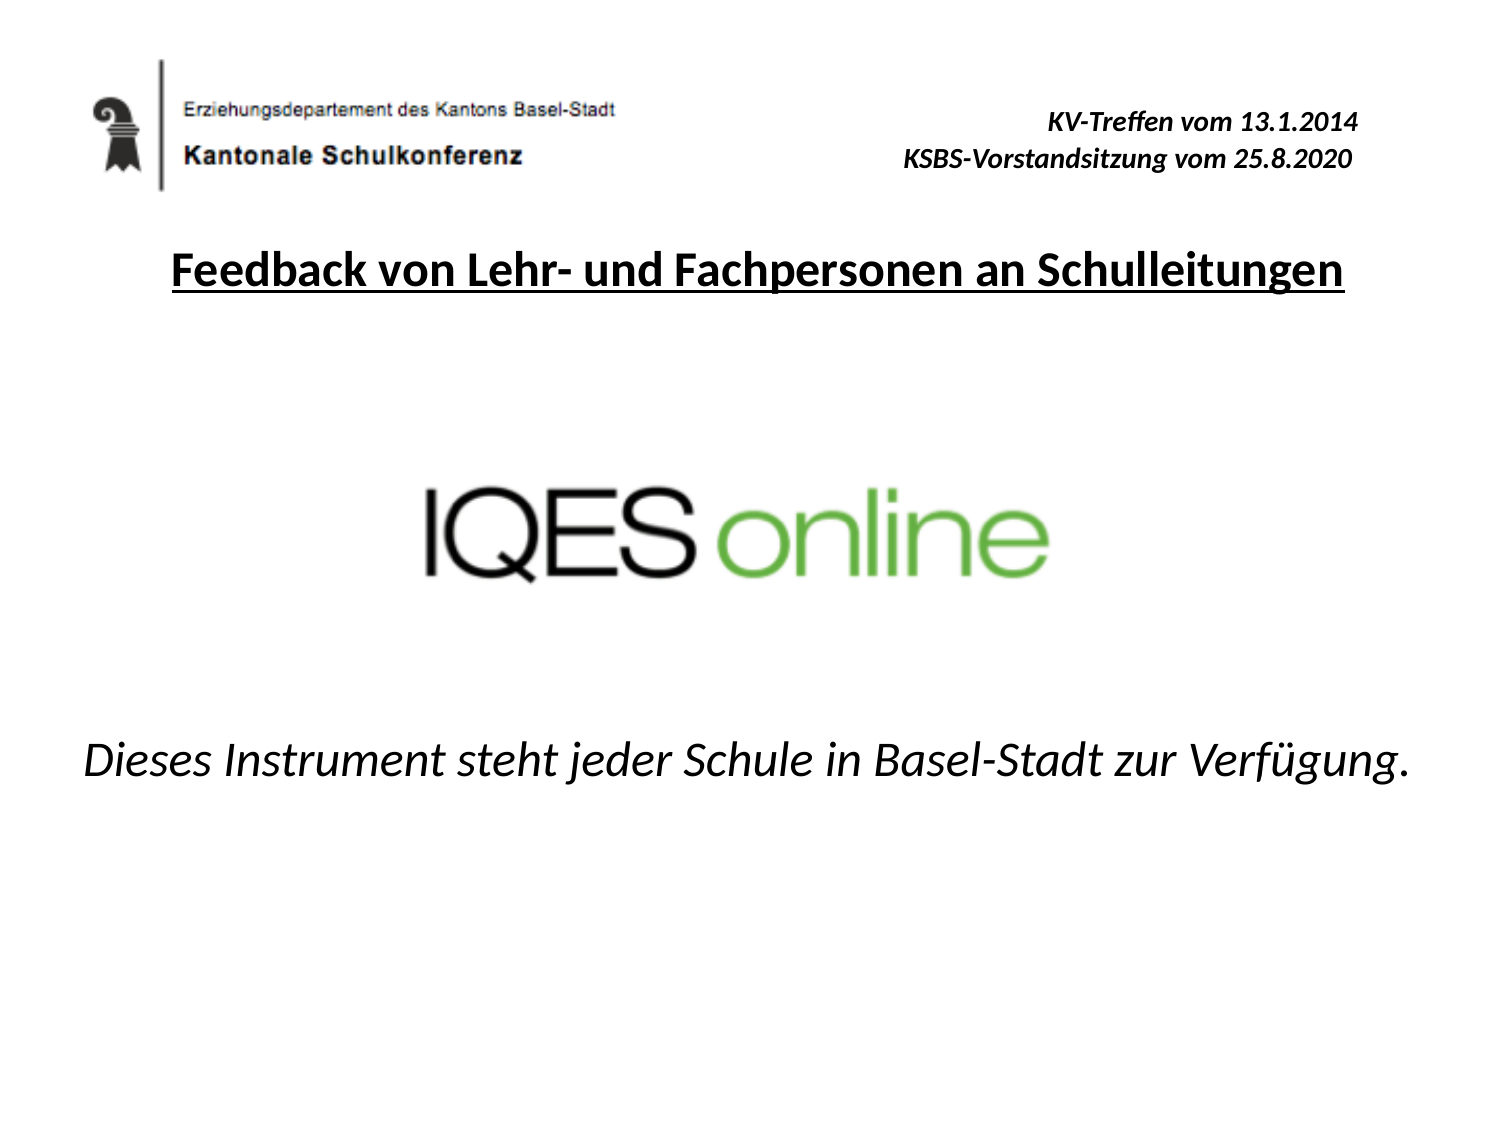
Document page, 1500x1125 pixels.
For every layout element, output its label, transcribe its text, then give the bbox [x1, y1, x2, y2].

picture [382, 457, 1090, 629]
subtitle Feedback von Lehr- und Fachpersonen an Schulleitungen Dieses Instrument steht jeder Schule in Basel-Stadt zur Verfügung. [39, 229, 1477, 1095]
picture [73, 39, 637, 230]
title KV-Treffen vom 13.1.2014 KSBS-Vorstandsitzung vom 25.8.2020 [639, 39, 1433, 229]
